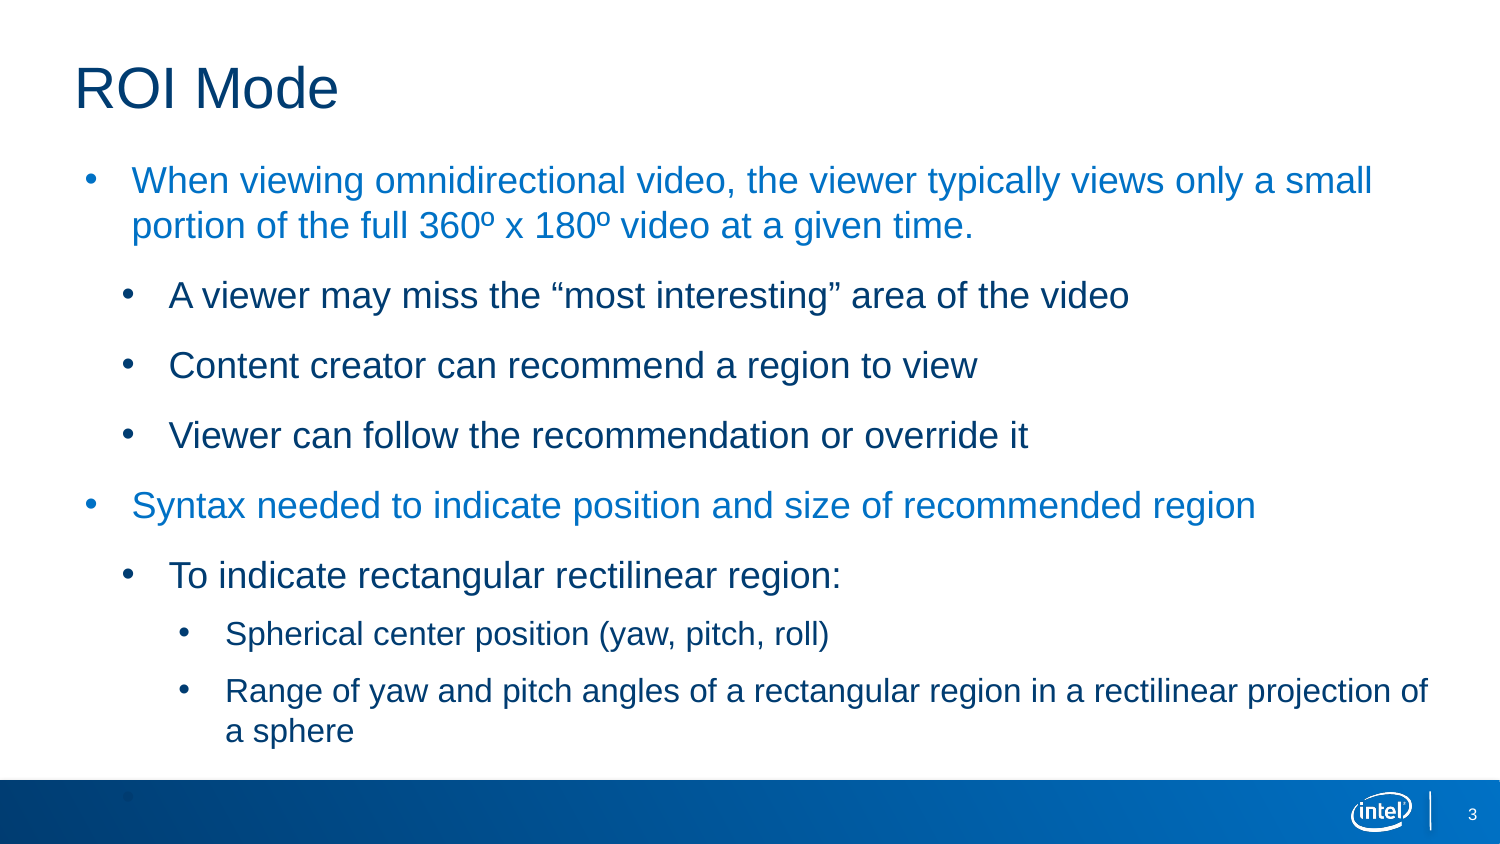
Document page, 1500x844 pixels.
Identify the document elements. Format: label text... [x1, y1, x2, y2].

title ROI Mode [74, 50, 1425, 194]
list When viewing omnidirectional video, the viewer typically views only a small portion of the full 360º x 180º video at a given time. A viewer may miss the “most interesting” area of the video Content creator can recommend a region to view Viewer can follow the recommendation or override it Syntax needed to indicate position and size of recommended region To indicate rectangular rectilinear region: Spherical center position (yaw, pitch, roll) Range of yaw and pitch angles of a rectangular region in a rectilinear projection of a sphere [84, 155, 1435, 718]
slide_number 3 [1127, 791, 1478, 837]
